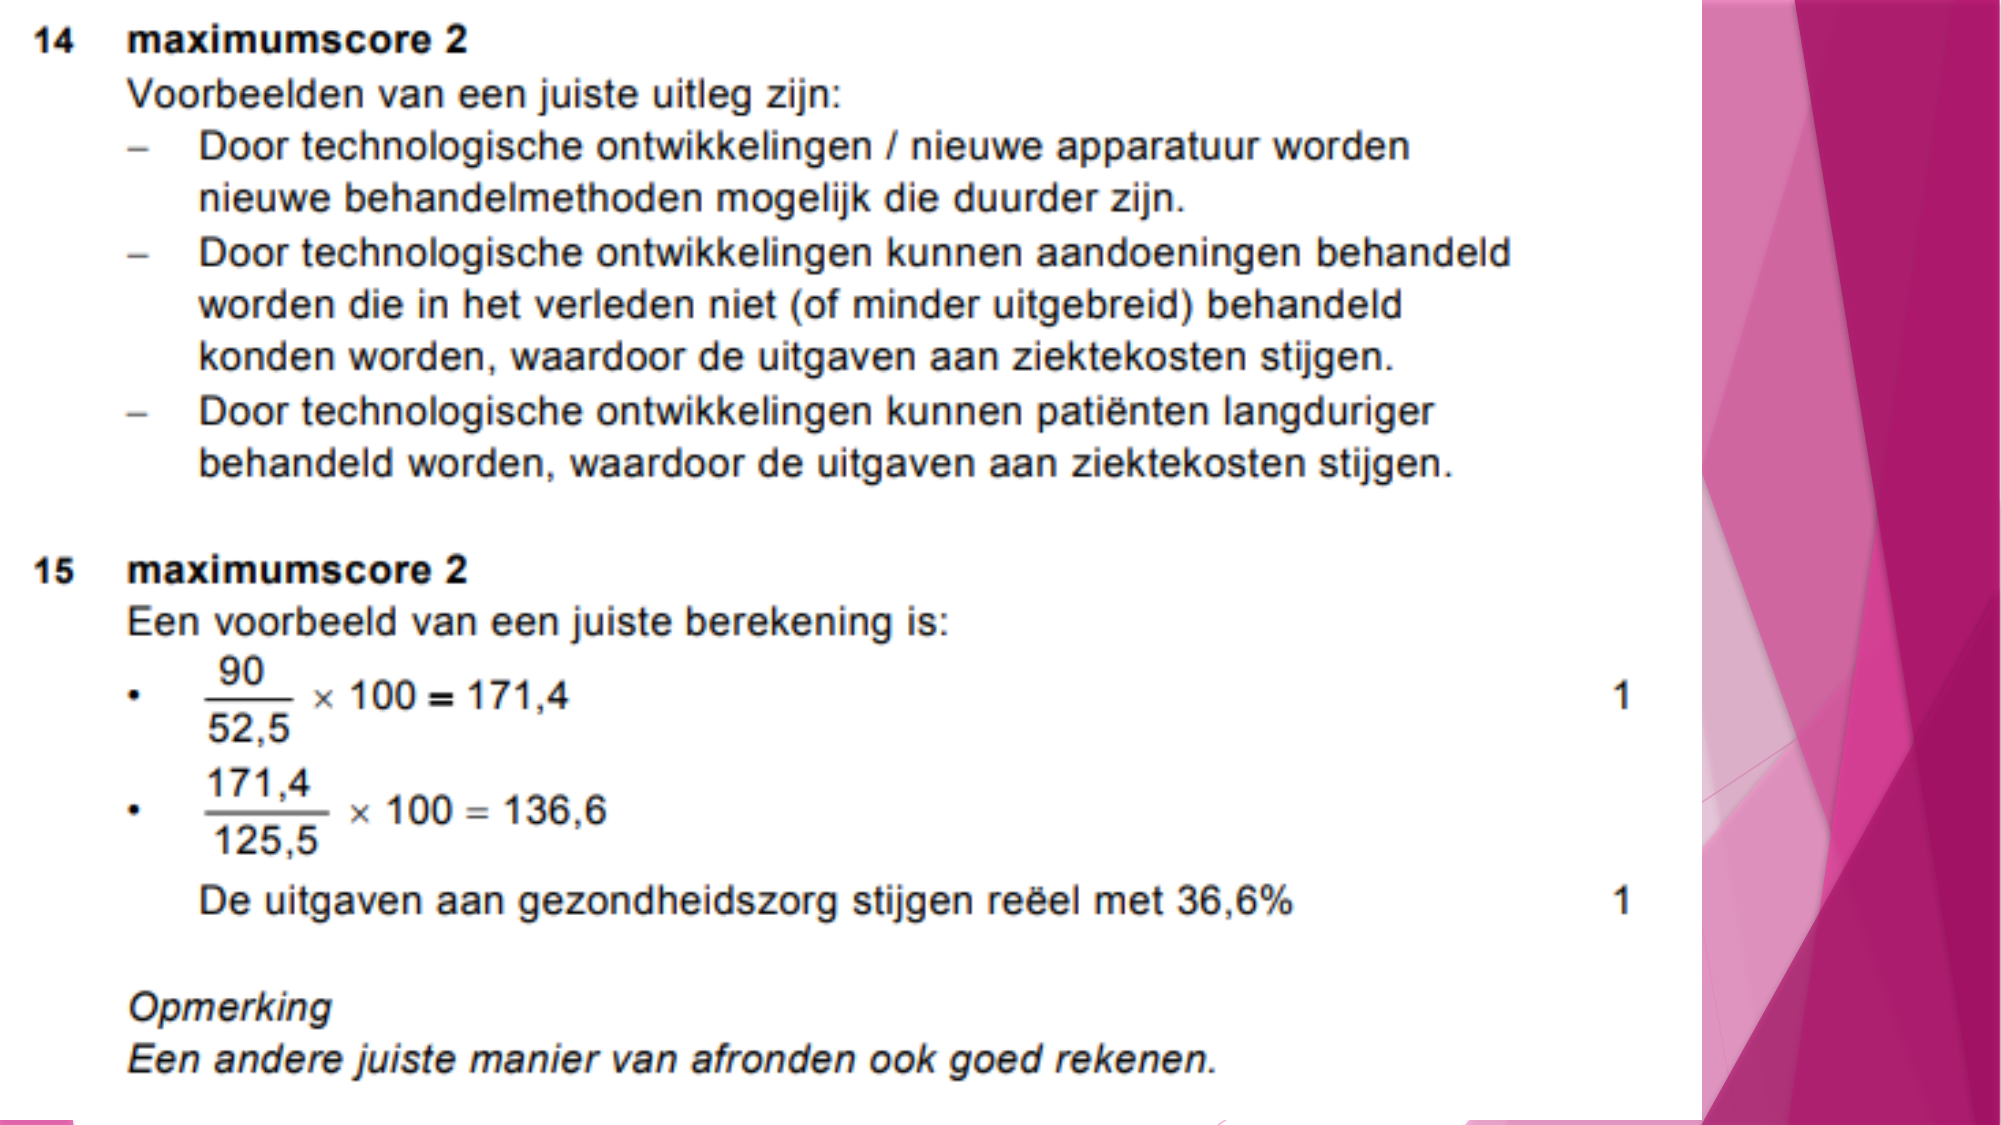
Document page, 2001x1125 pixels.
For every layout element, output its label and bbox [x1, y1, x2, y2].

picture [0, 0, 1702, 1121]
